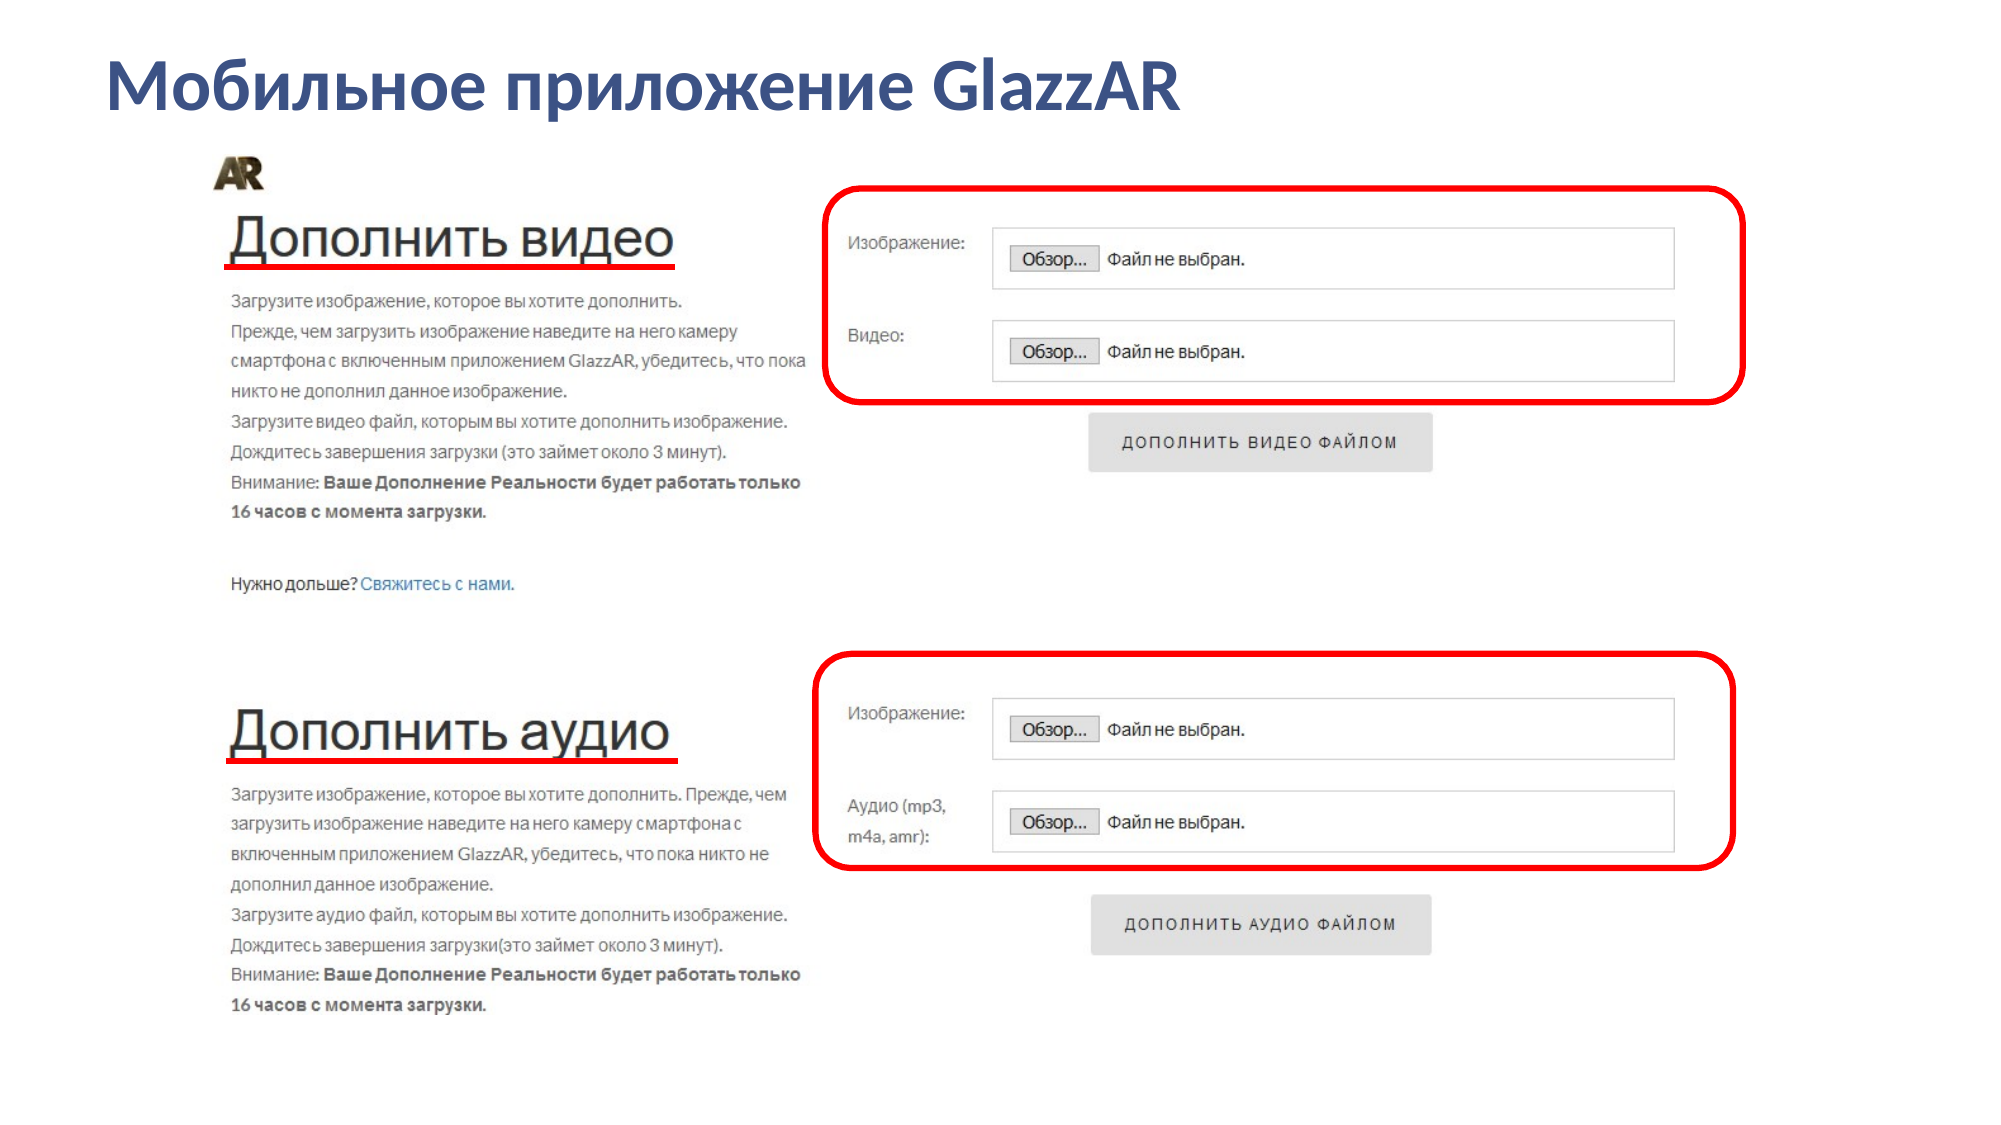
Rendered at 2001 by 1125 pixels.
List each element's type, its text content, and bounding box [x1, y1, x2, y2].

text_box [212, 154, 1747, 1015]
title Мобильное приложение GlazzAR [103, 33, 1189, 223]
